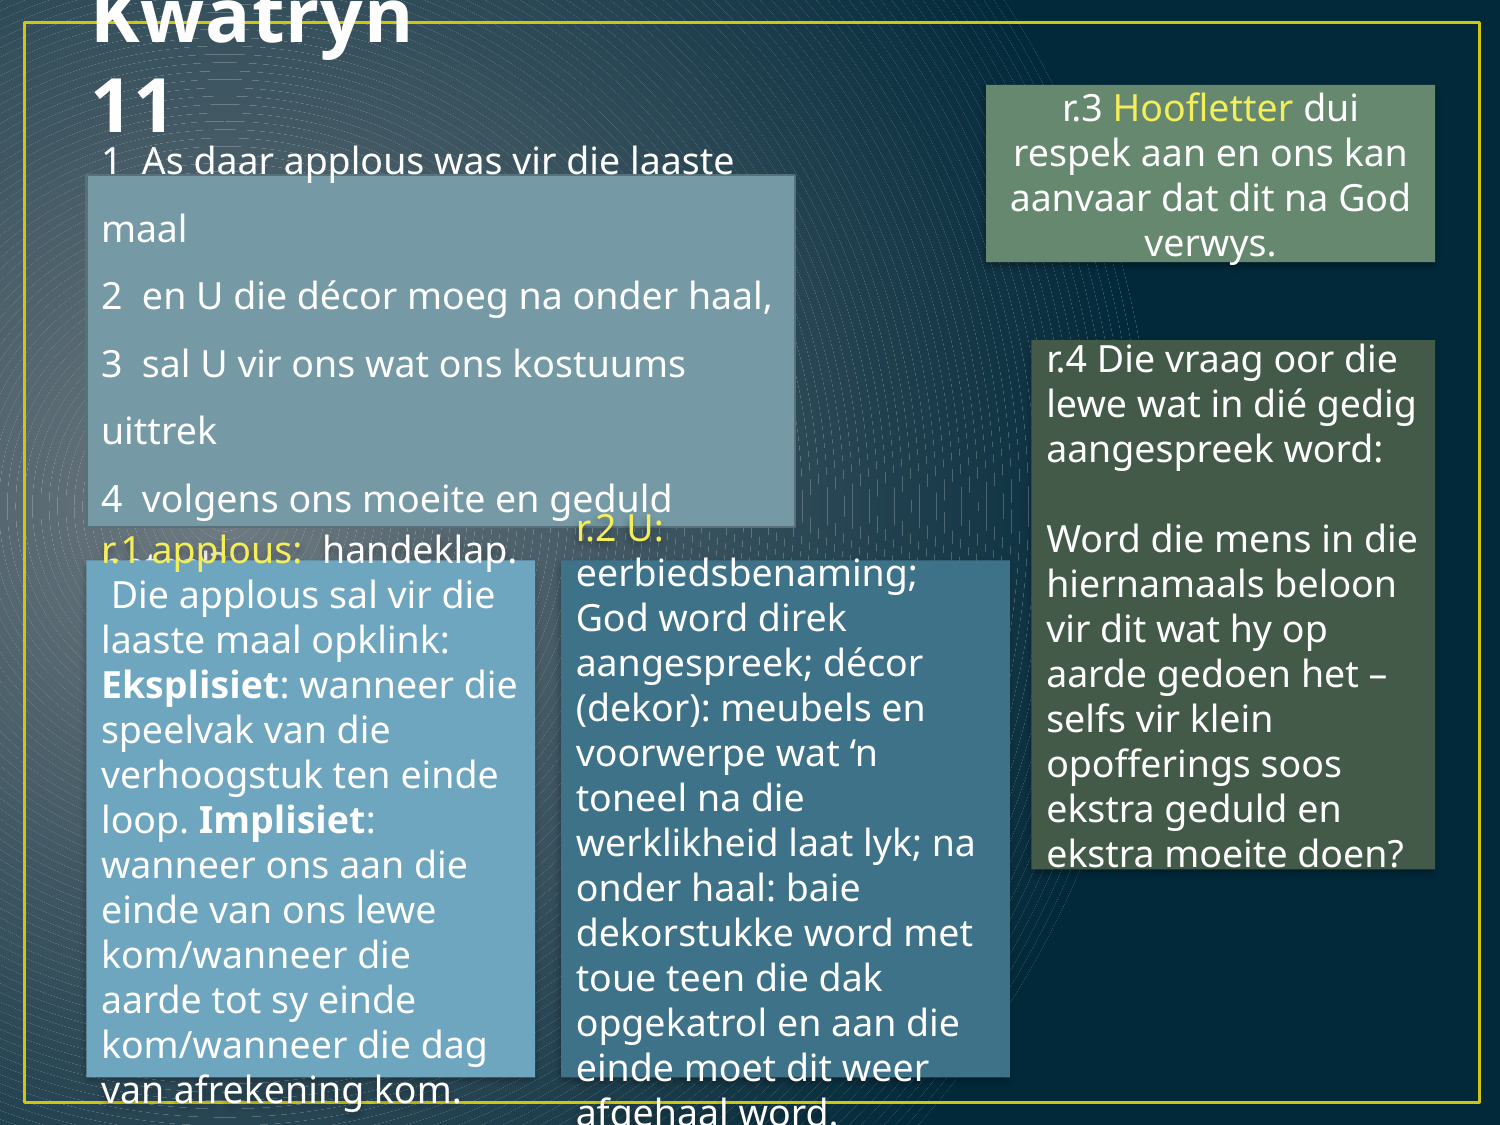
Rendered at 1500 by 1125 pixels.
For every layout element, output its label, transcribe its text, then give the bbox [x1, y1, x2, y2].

text_box r.1 applous: handeklap. Die applous sal vir die laaste maal opklink: Eksplisiet: wanneer die speelvak van die verhoogstuk ten einde loop. Implisiet: wanneer ons aan die einde van ons lewe kom/wanneer die aarde tot sy einde kom/wanneer die dag van afrekening kom. [85, 559, 536, 1079]
text_box r.2 U: eerbiedsbenaming; God word direk aangespreek; décor (dekor): meubels en voorwerpe wat ‘n toneel na die werklikheid laat lyk; na onder haal: baie dekorstukke word met toue teen die dak opgekatrol en aan die einde moet dit weer afgehaal word. [560, 559, 1011, 1079]
text_box r.4 Die vraag oor die lewe wat in dié gedig aangespreek word: Word die mens in die hiernamaals beloon vir dit wat hy op aarde gedoen het – selfs vir klein opofferings soos ekstra geduld en ekstra moeite doen? [1030, 339, 1436, 871]
text_box r.3 Hoofletter dui respek aan en ons kan aanvaar dat dit na God verwys. [985, 84, 1436, 263]
text_box 1 As daar applous was vir die laaste maal 2 en U die décor moeg na onder haal, 3 sal U vir ons wat ons kostuums uittrek 4 volgens ons moeite en geduld betaal? [85, 174, 796, 528]
title Kwatryn 11 [75, 45, 514, 155]
